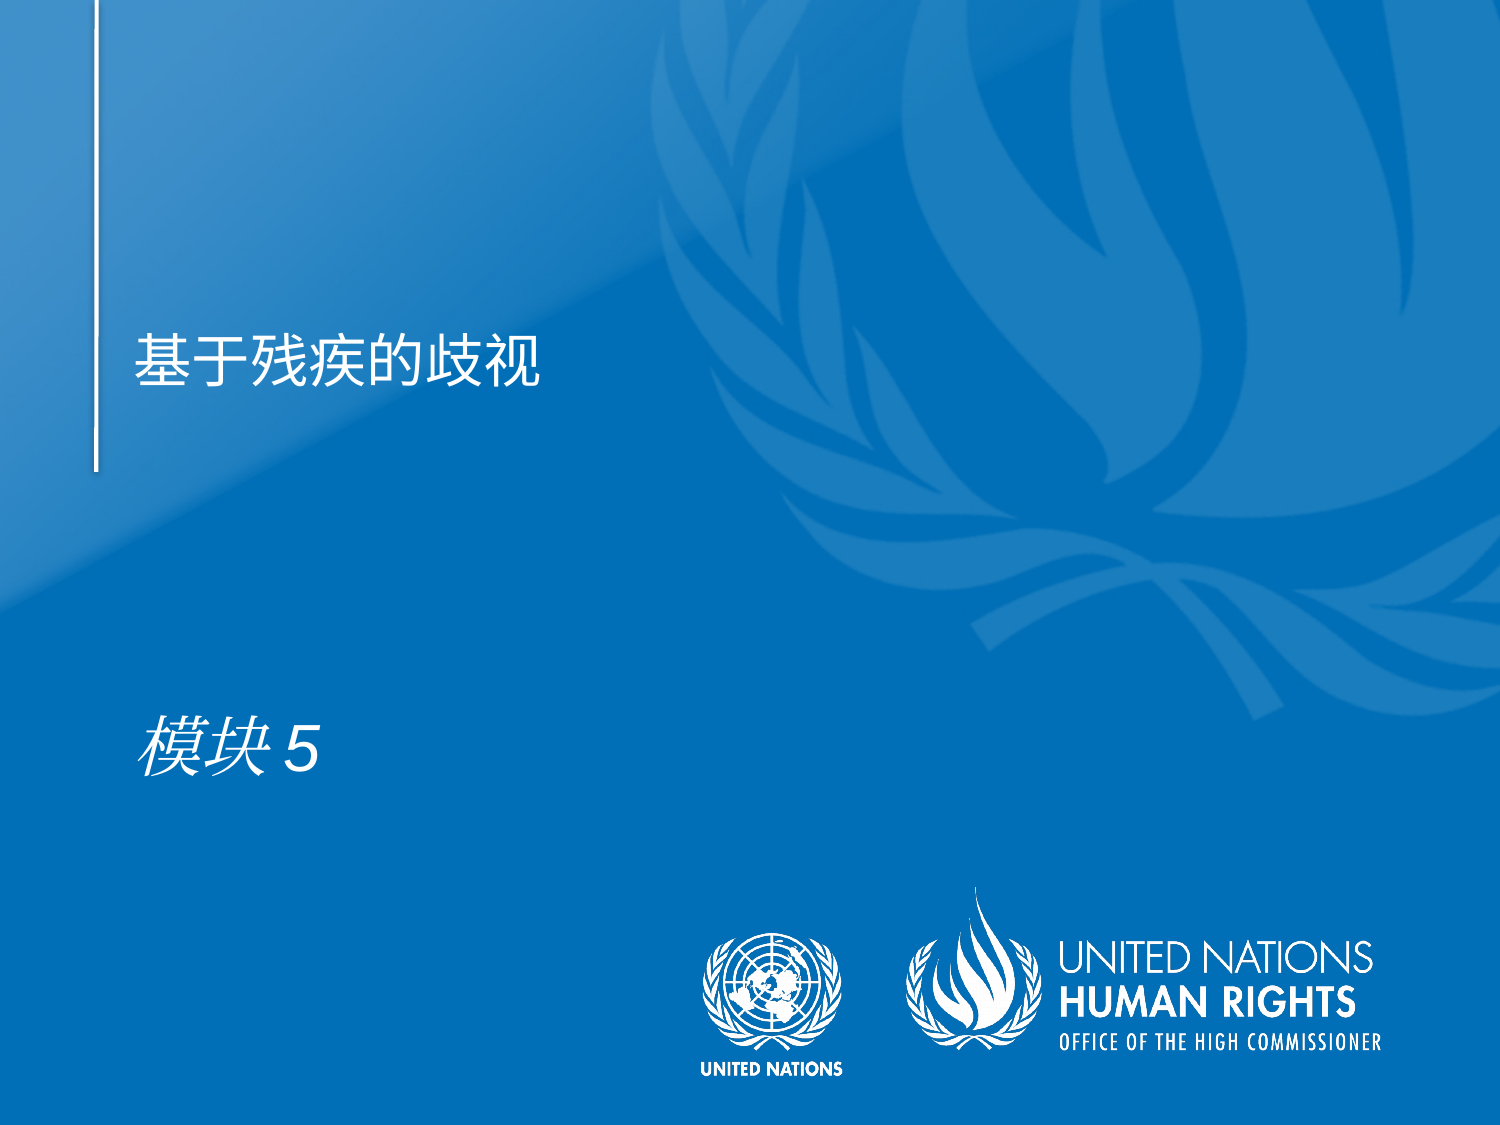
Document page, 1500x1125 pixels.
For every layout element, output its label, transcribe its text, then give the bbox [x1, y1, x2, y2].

picture [0, 0, 1500, 1125]
title 基于残疾的歧视 [118, 316, 1325, 506]
subtitle 模块5 [118, 696, 1200, 858]
